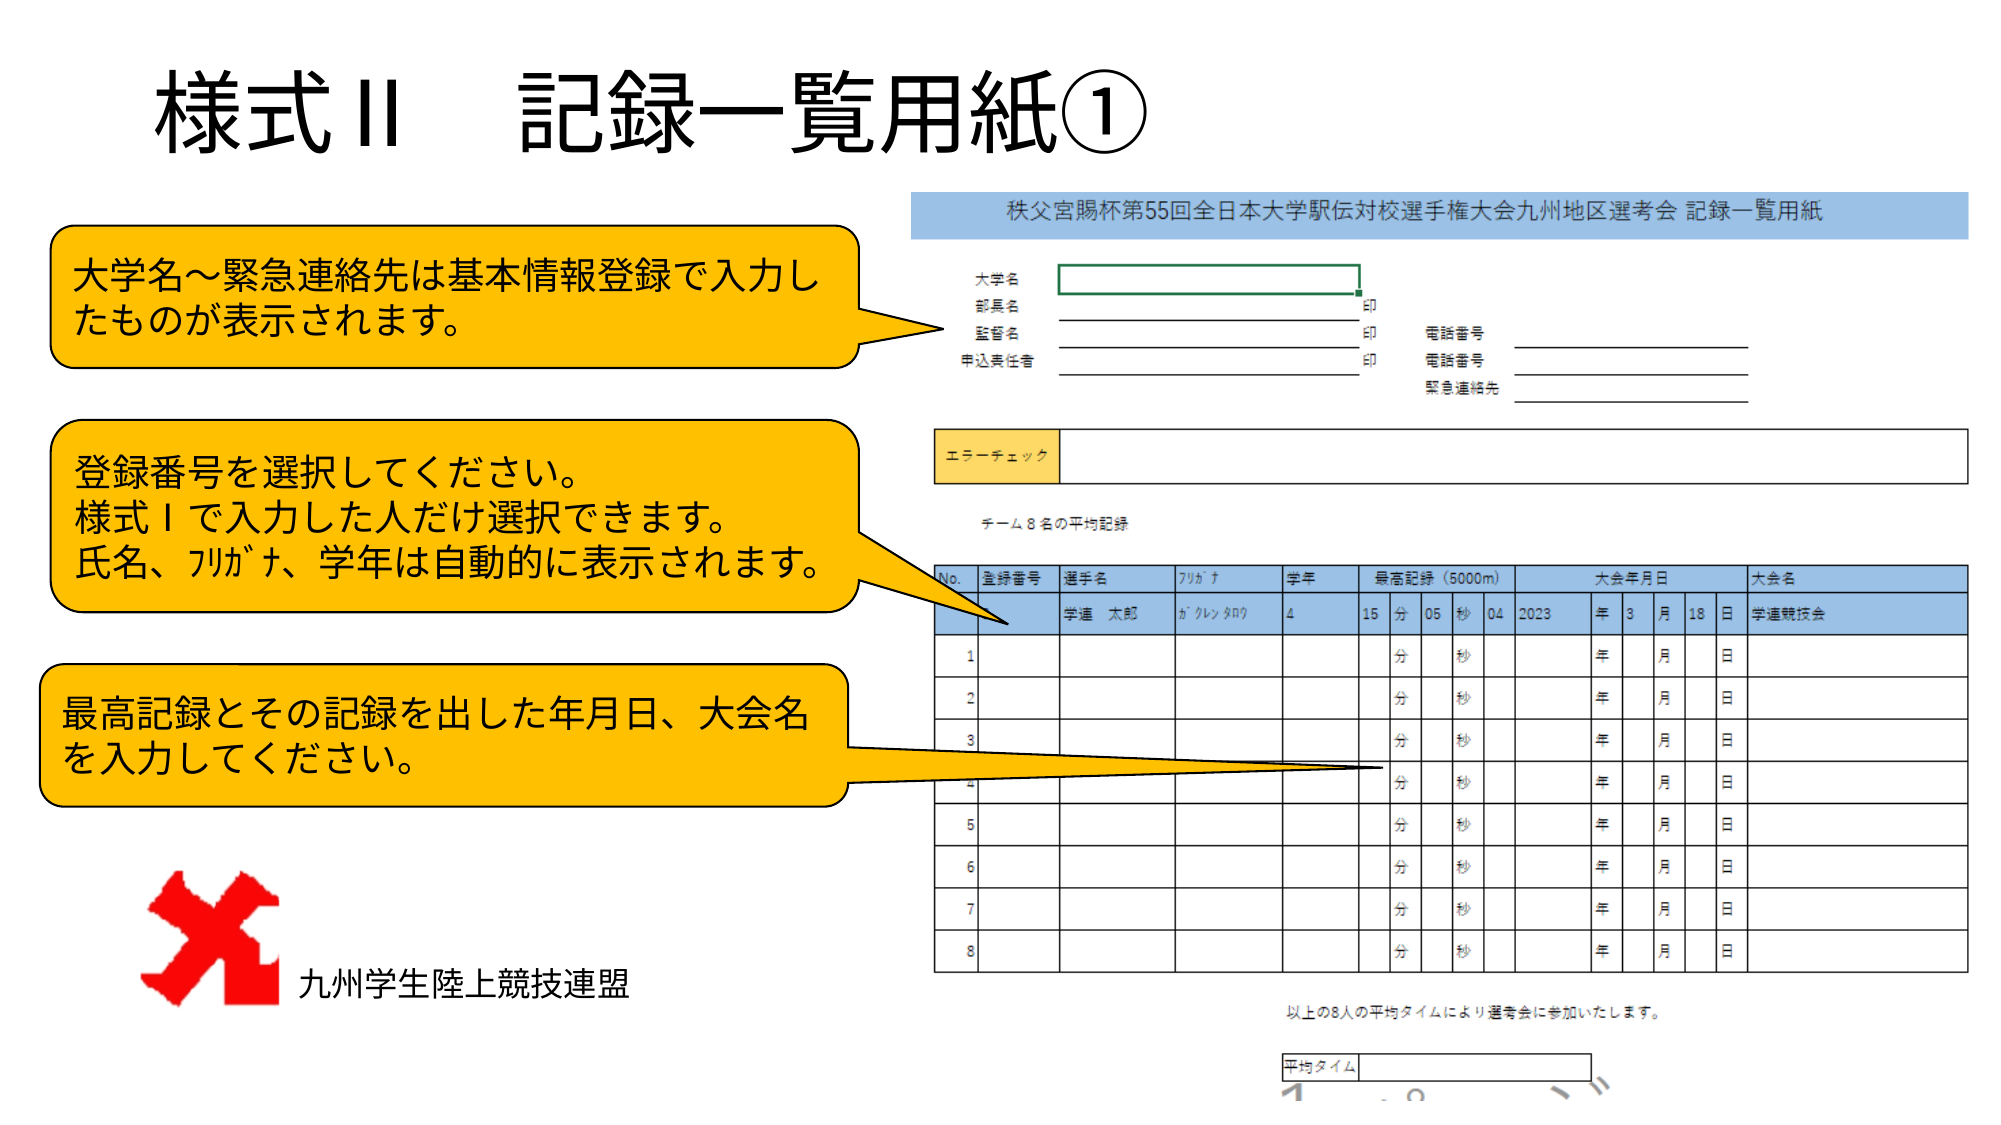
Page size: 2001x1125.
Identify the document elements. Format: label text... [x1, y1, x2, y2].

text_box 大学名～緊急連絡先は基本情報登録で入力したものが表示されます。 [49, 224, 911, 370]
text_box 最高記録とその記録を出した年月日、大会名を入力してください。 [38, 663, 911, 808]
title 様式Ⅱ 記録一覧用紙① [137, 59, 1863, 174]
text_box 登録番号を選択してください。 様式Ⅰで入力した人だけ選択できます。 氏名、ﾌﾘｶﾞﾅ、学年は自動的に表示されます。 [49, 418, 911, 614]
picture [137, 863, 284, 1014]
picture [911, 192, 2000, 1101]
